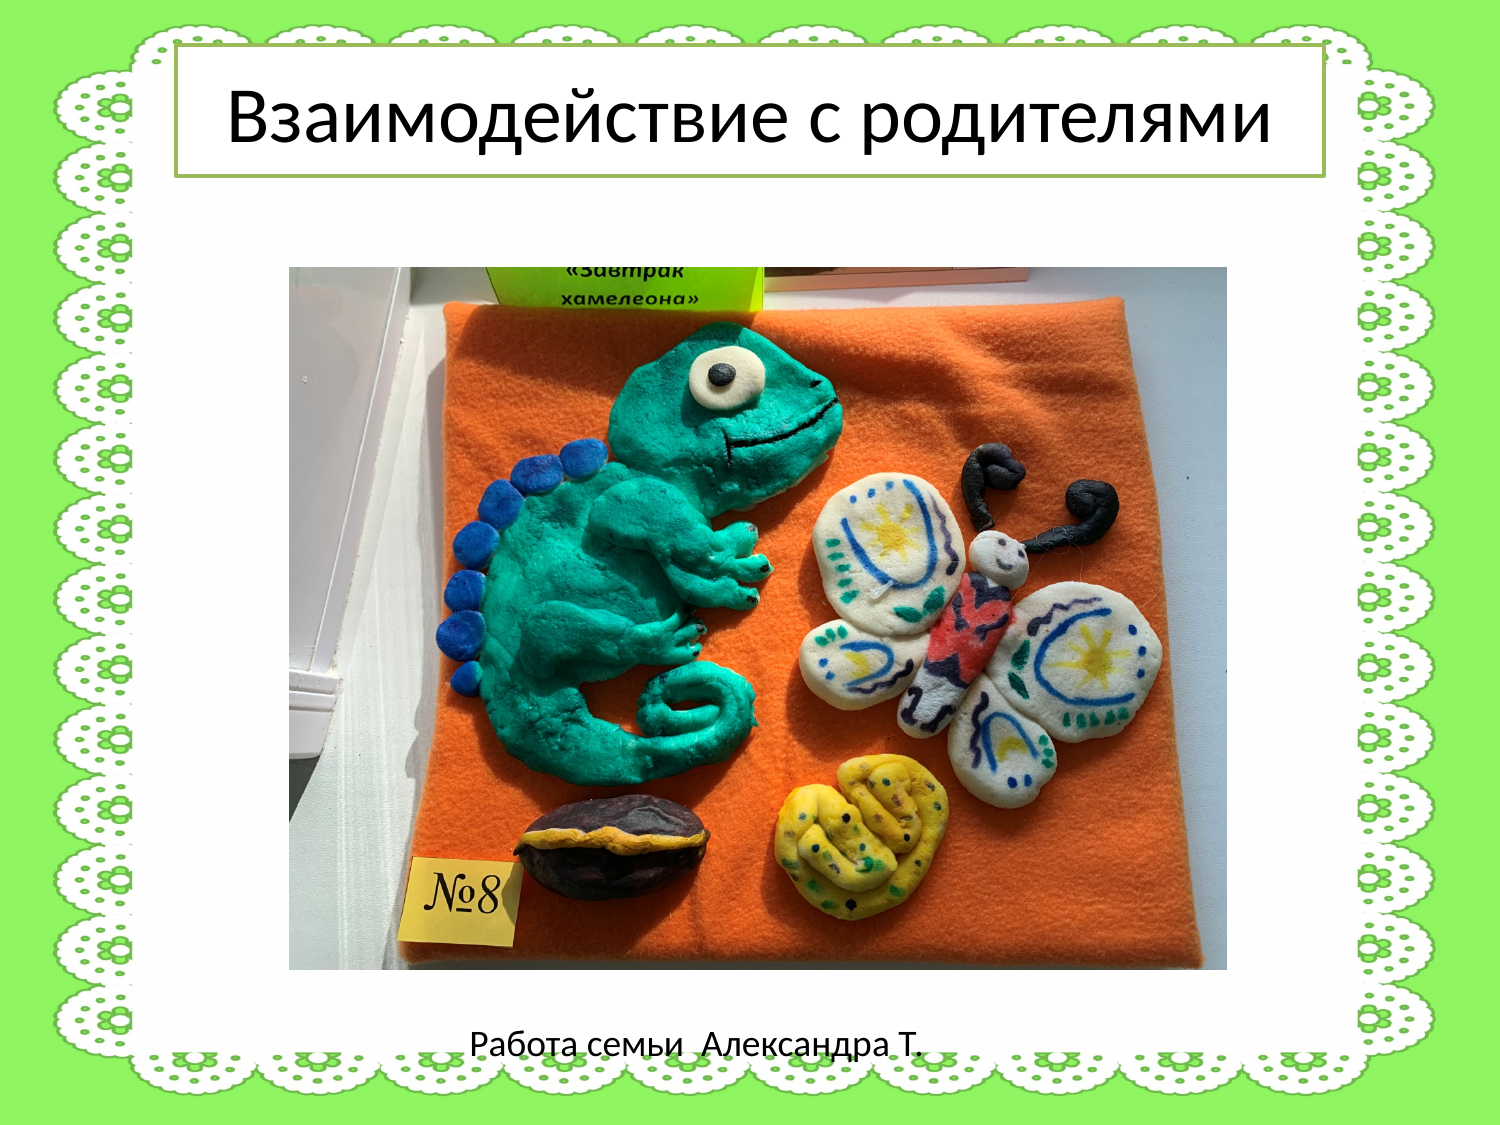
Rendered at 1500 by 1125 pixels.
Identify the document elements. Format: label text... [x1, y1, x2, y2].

title Взаимодействие с родителями [174, 43, 1326, 178]
picture [0, 0, 1500, 1125]
text_box Работа семьи Александра Т. [454, 1011, 1069, 1072]
